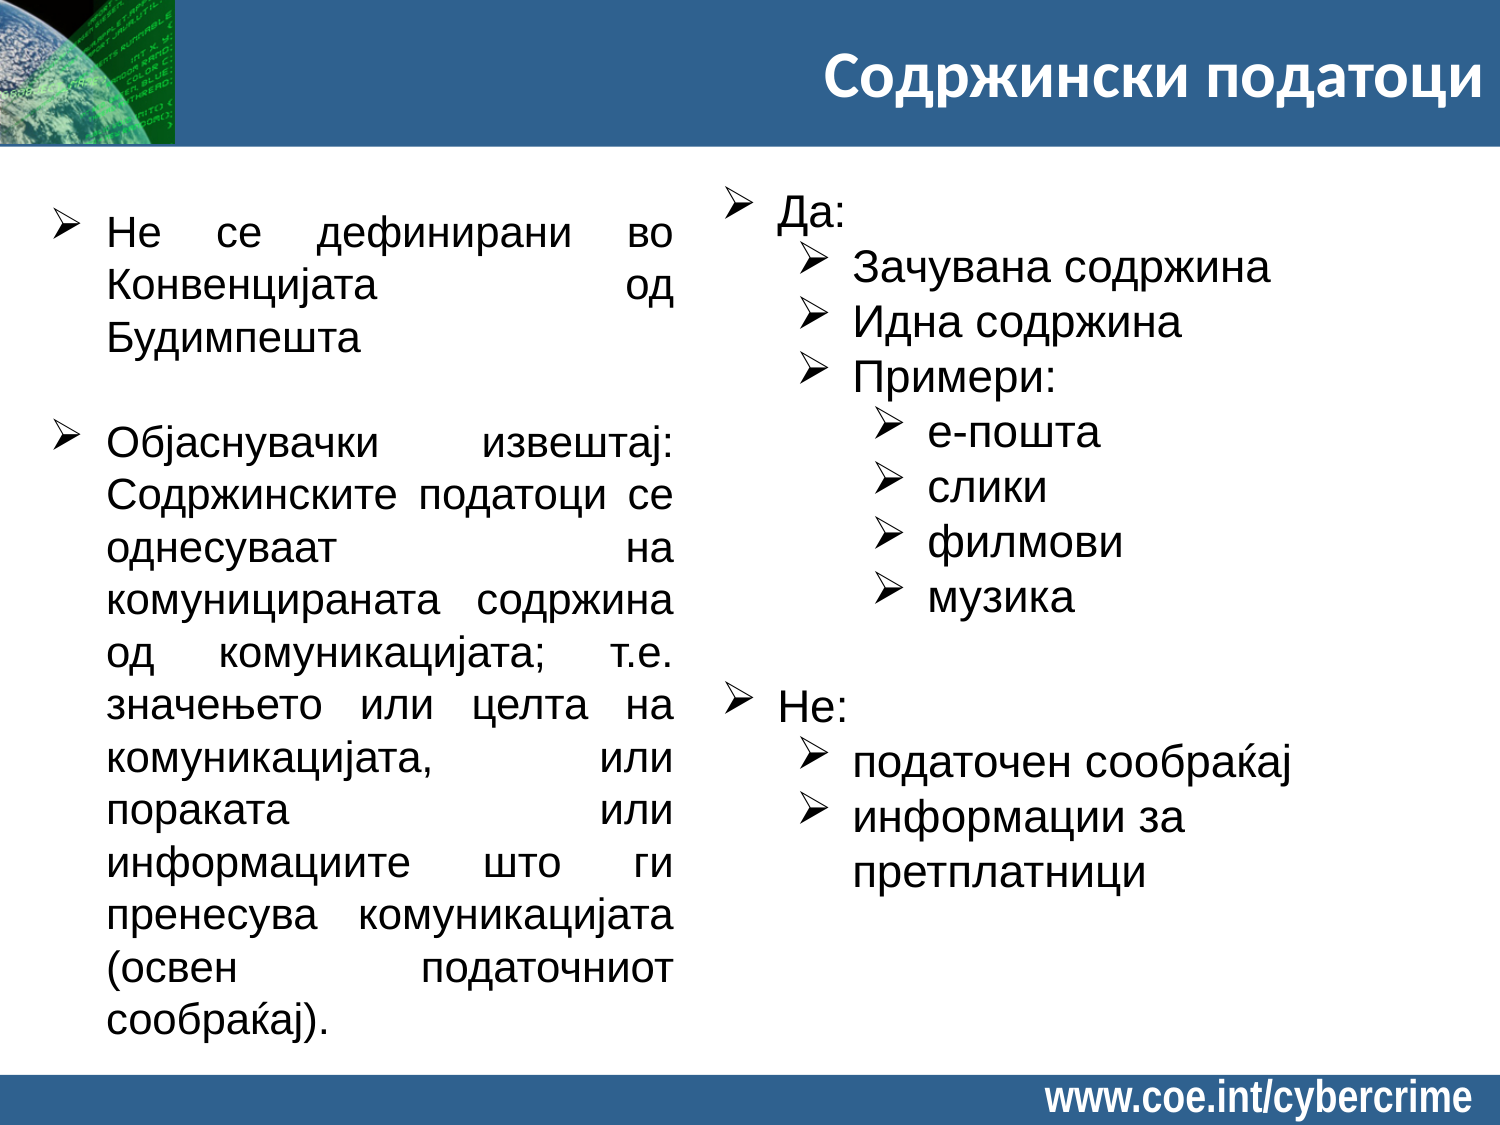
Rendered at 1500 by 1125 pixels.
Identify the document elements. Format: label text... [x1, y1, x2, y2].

picture [0, 0, 175, 144]
text_box Не се дефинирани во Конвенцијата од Будимпешта Објаснувачки извештај: Содржинските податоци се однесуваат на комуницираната содржина од комуникацијата; т.е. значењето или целта на комуникацијата, или пораката или информациите што ги пренесува комуникацијата (освен податочниот сообраќај). [34, 195, 689, 1051]
text_box [0, 1073, 1030, 1125]
text_box Содржински податоци [177, 0, 1500, 149]
text_box www.coe.int/cybercrime [1030, 1059, 1500, 1125]
text_box Да: Зачувана содржина Идна содржина Примери: е-пошта слики филмови музика Не: податочен сообраќај информации за претплатници [706, 174, 1465, 904]
